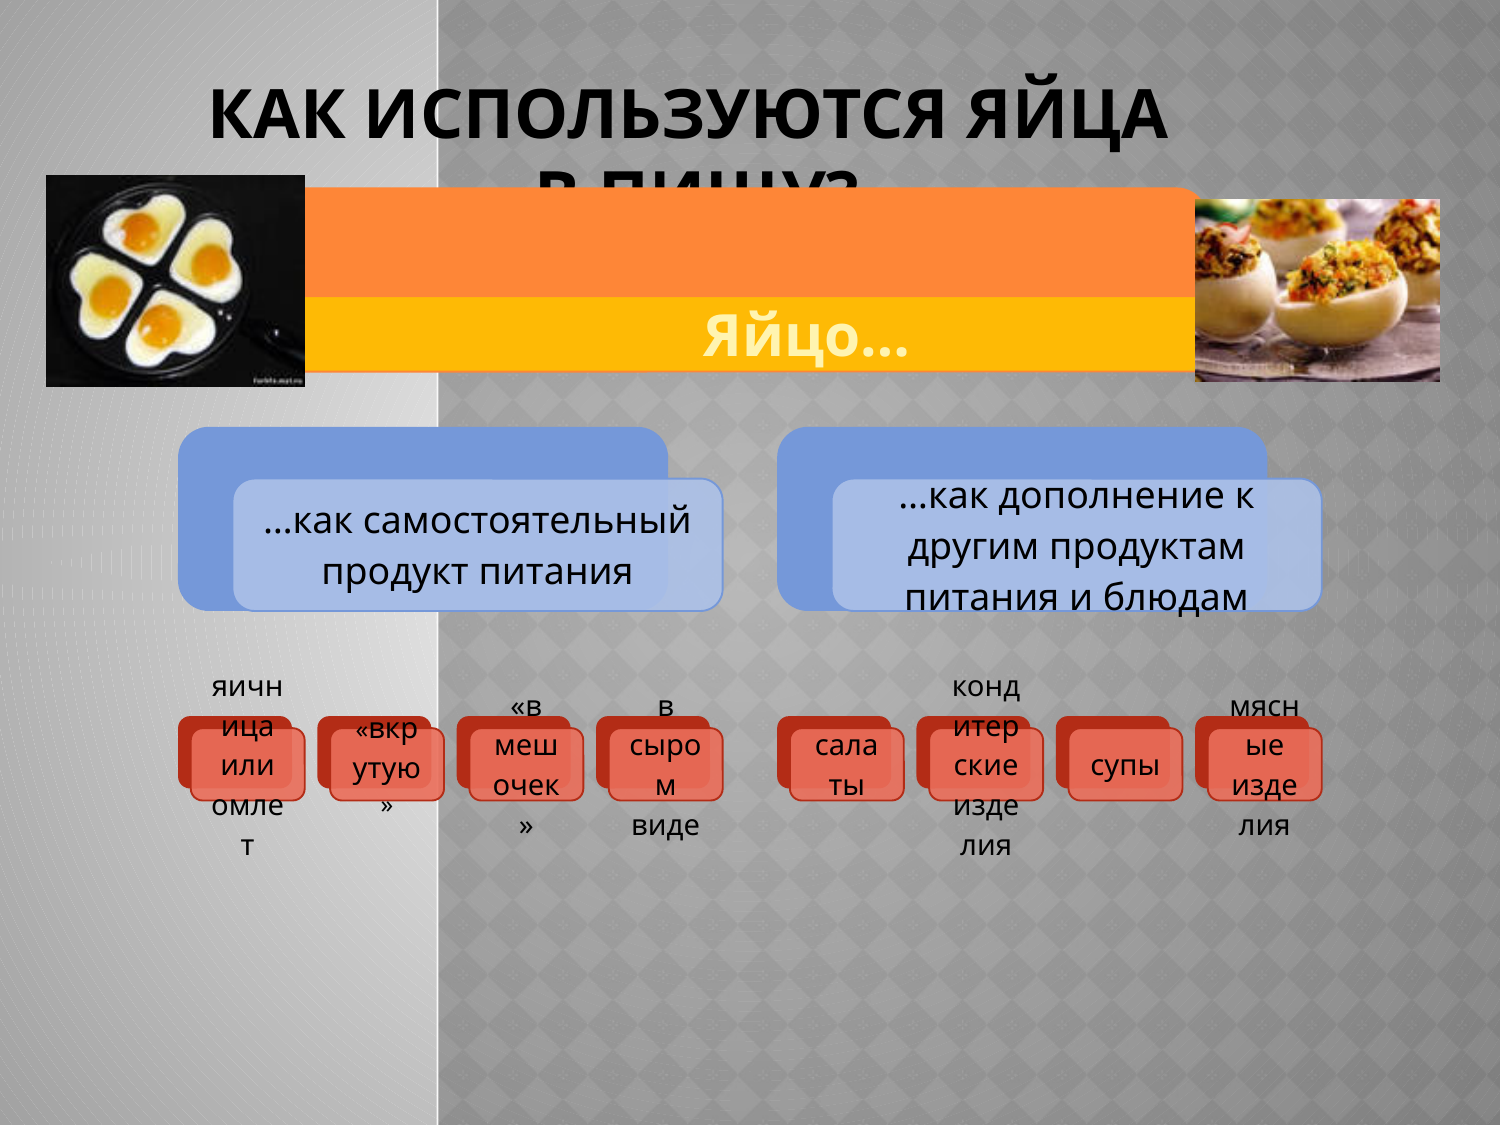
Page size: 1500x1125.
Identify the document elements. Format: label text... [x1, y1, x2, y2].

title Как используются яйца в пищу? [0, 70, 1500, 235]
picture [46, 175, 306, 388]
picture [1194, 198, 1440, 382]
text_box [34, 186, 1466, 1091]
